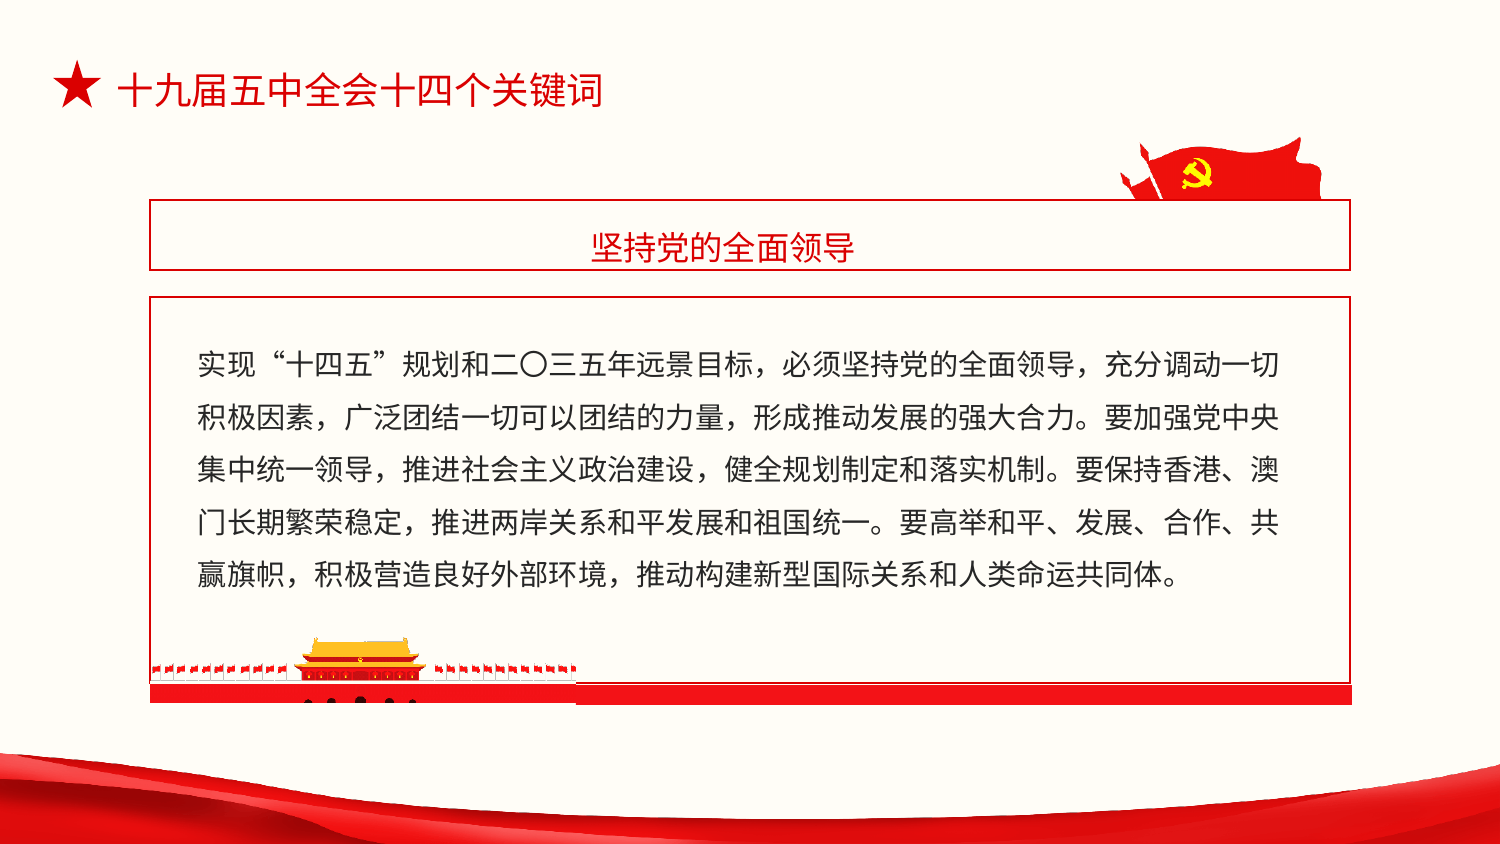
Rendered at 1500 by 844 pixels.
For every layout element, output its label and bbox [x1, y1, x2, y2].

text_box [149, 131, 1350, 271]
text_box [149, 296, 1352, 705]
picture [0, 746, 1500, 844]
